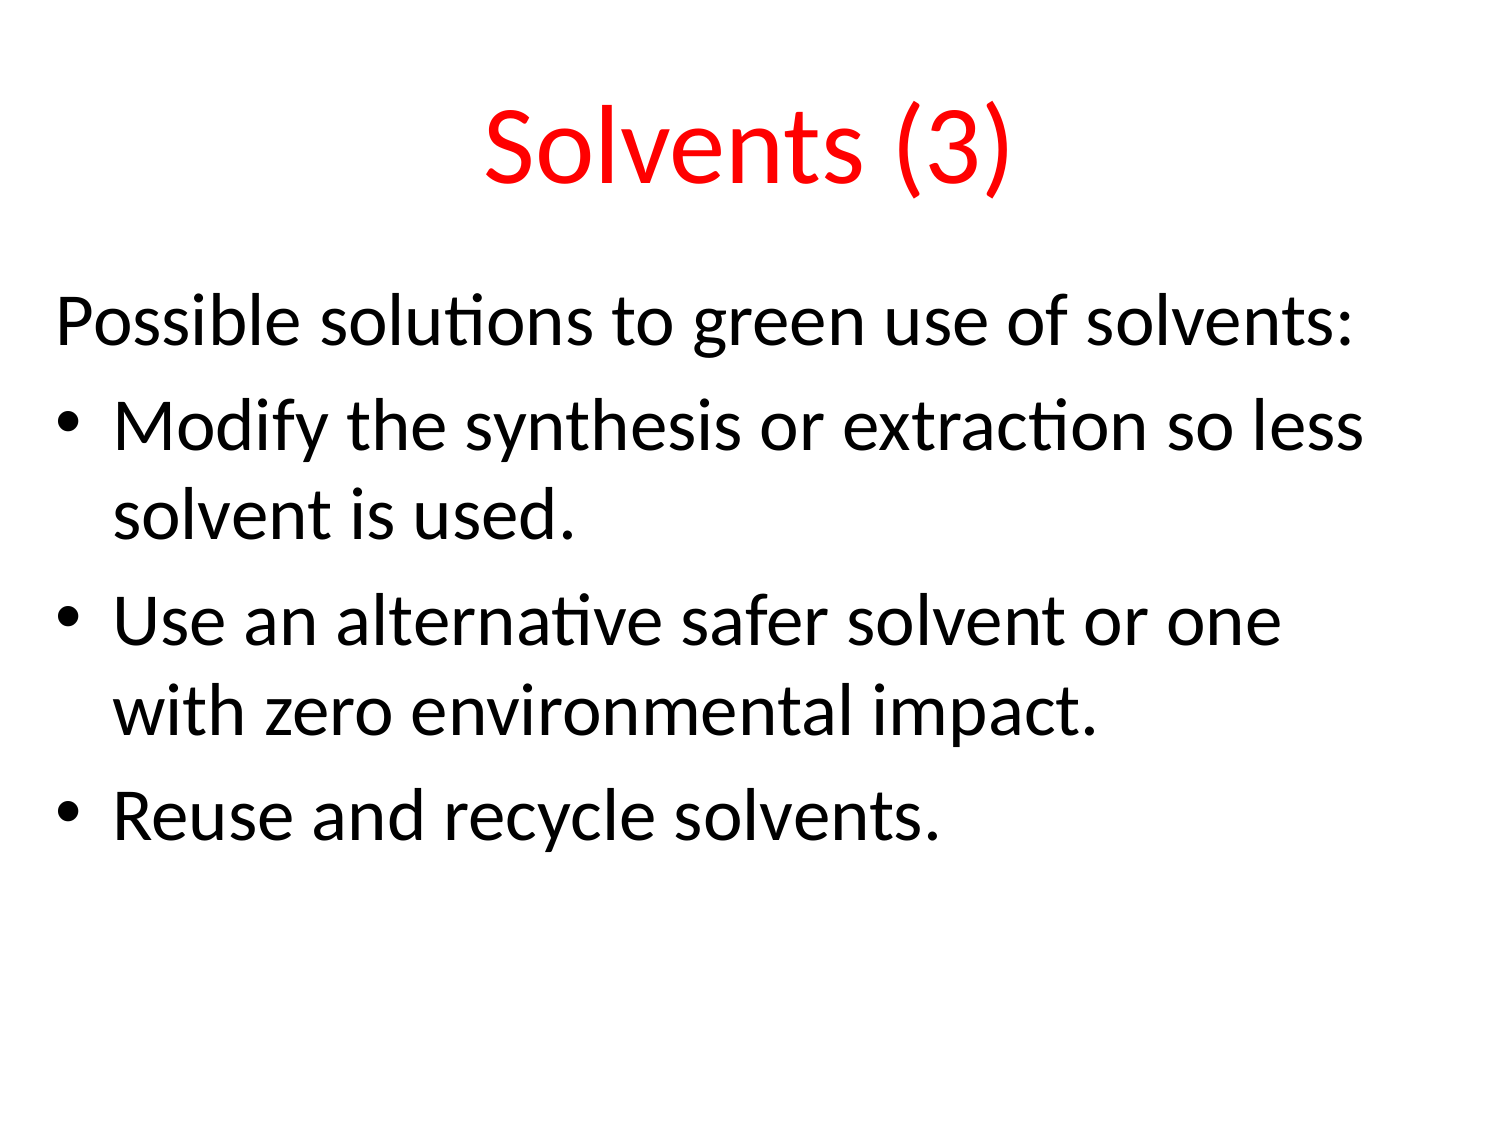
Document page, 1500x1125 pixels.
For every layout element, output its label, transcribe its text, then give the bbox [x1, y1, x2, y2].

list Possible solutions to green use of solvents: Modify the synthesis or extraction so less solvent is used. Use an alternative safer solvent or one with zero environmental impact. Reuse and recycle solvents. [40, 262, 1425, 1061]
title Solvents (3) [75, 45, 1425, 233]
